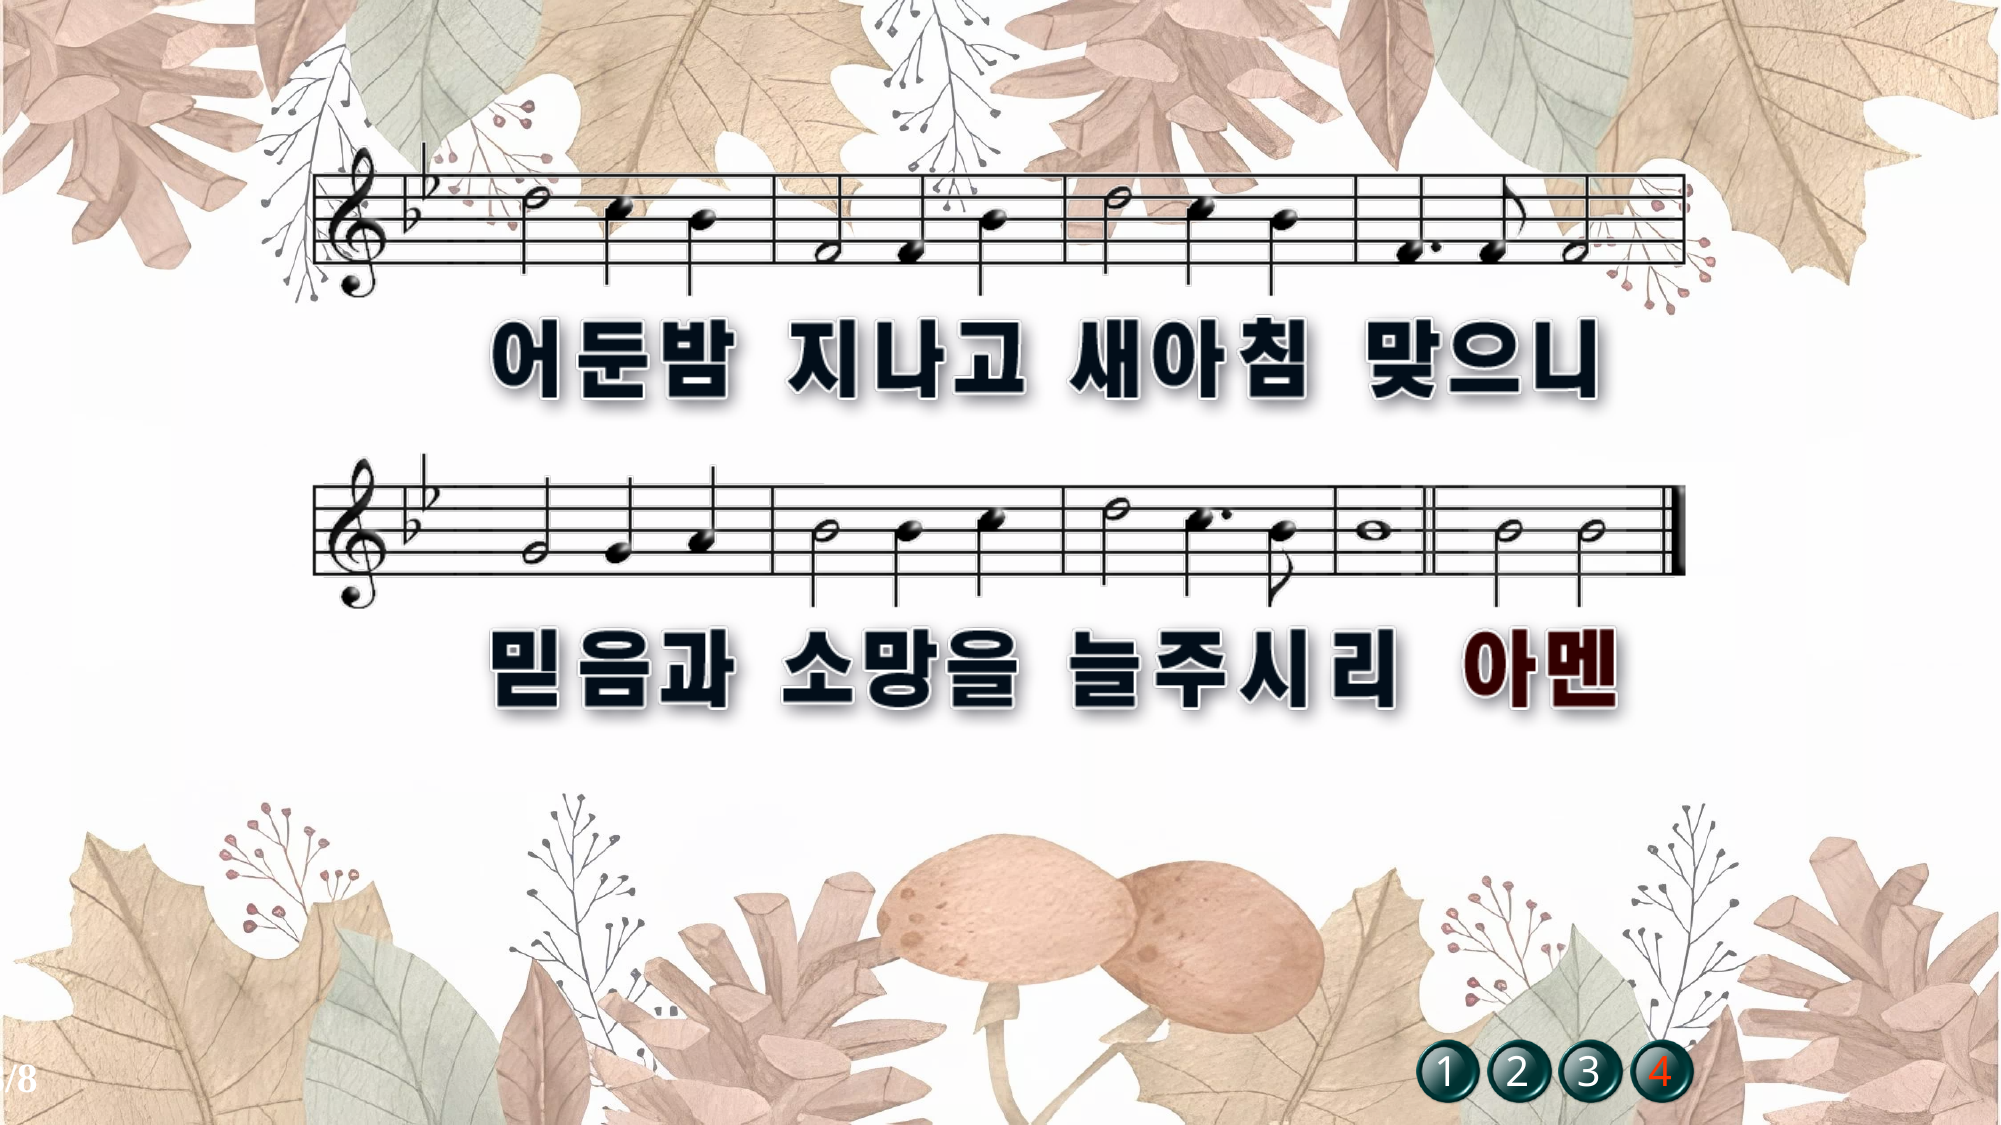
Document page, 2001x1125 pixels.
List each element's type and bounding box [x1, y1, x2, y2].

text_box [1555, 1035, 1626, 1106]
text_box [1413, 1035, 1484, 1106]
text_box [1484, 1035, 1555, 1106]
picture [0, 0, 2001, 1125]
text_box [1627, 1035, 1697, 1106]
